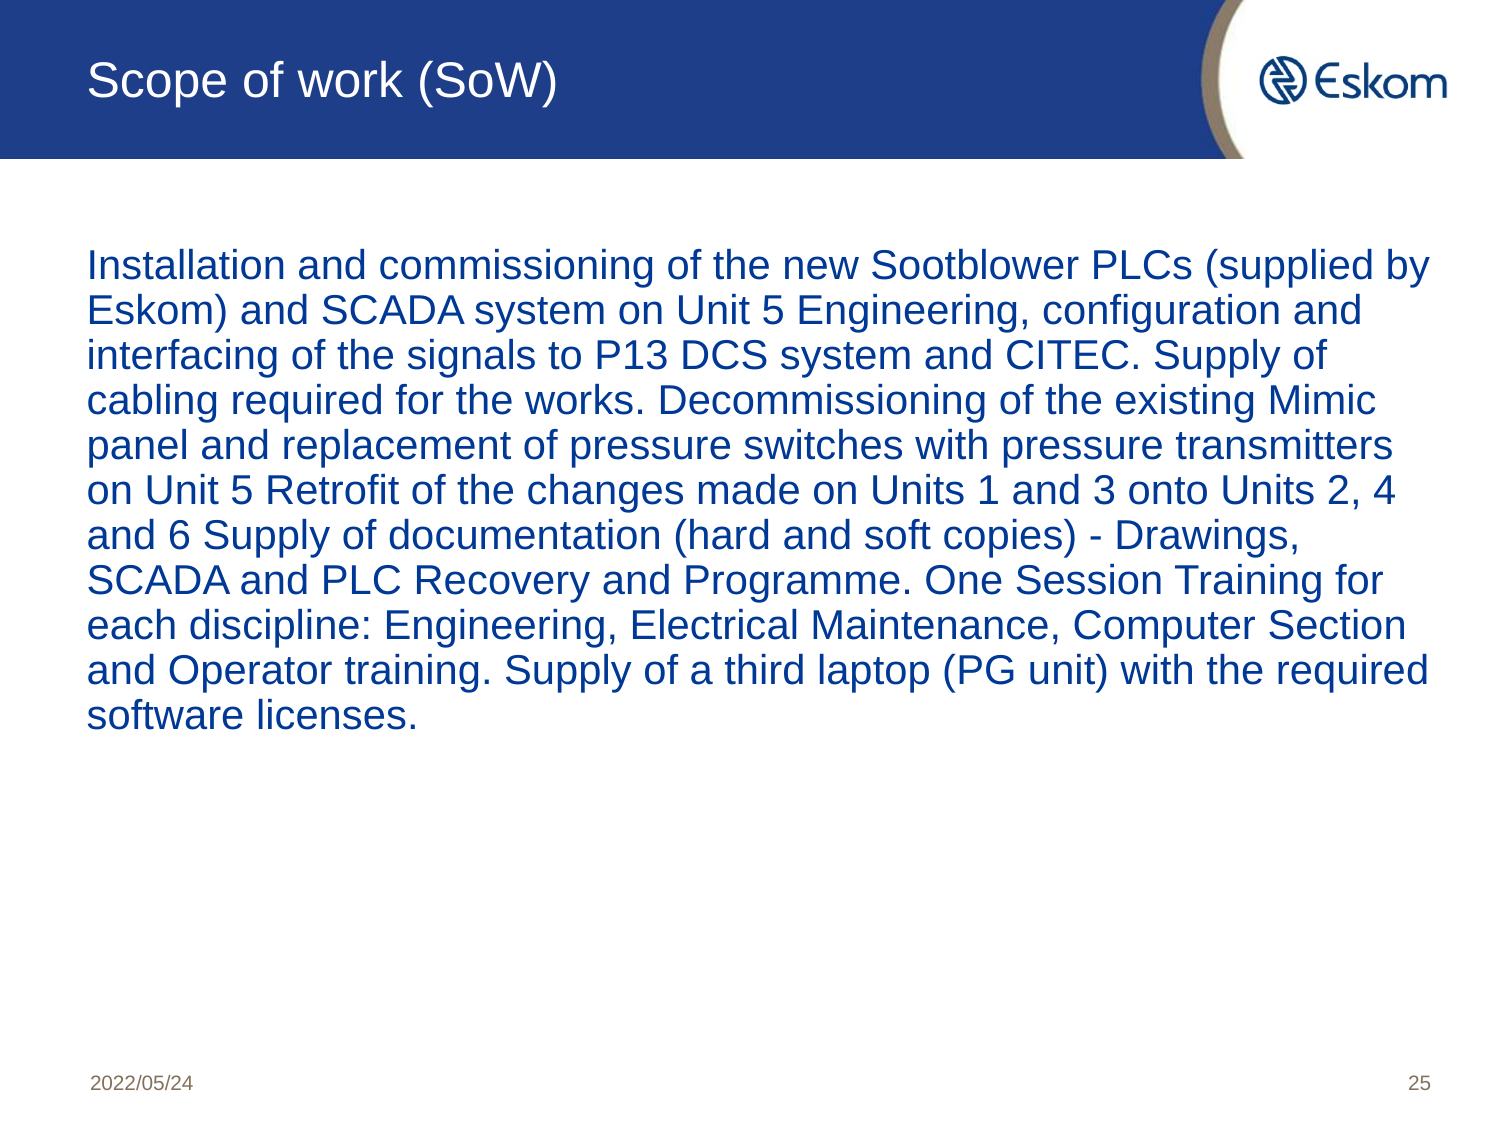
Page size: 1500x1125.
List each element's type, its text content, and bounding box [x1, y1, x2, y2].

slide_number 25 [1175, 1064, 1447, 1103]
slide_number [75, 1064, 361, 1103]
list Installation and commissioning of the new Sootblower PLCs (supplied by Eskom) and SCADA system on Unit 5 Engineering, configuration and interfacing of the signals to P13 DCS system and CITEC. Supply of cabling required for the works. Decommissioning of the existing Mimic panel and replacement of pressure switches with pressure transmitters on Unit 5 Retrofit of the changes made on Units 1 and 3 onto Units 2, 4 and 6 Supply of documentation (hard and soft copies) - Drawings, SCADA and PLC Recovery and Programme. One Session Training for each discipline: Engineering, Electrical Maintenance, Computer Section and Operator training. Supply of a third laptop (PG unit) with the required software licenses. [71, 235, 1447, 1064]
title Scope of work (SoW) [71, 27, 1142, 137]
picture [1257, 55, 1450, 105]
picture [0, 0, 1246, 159]
